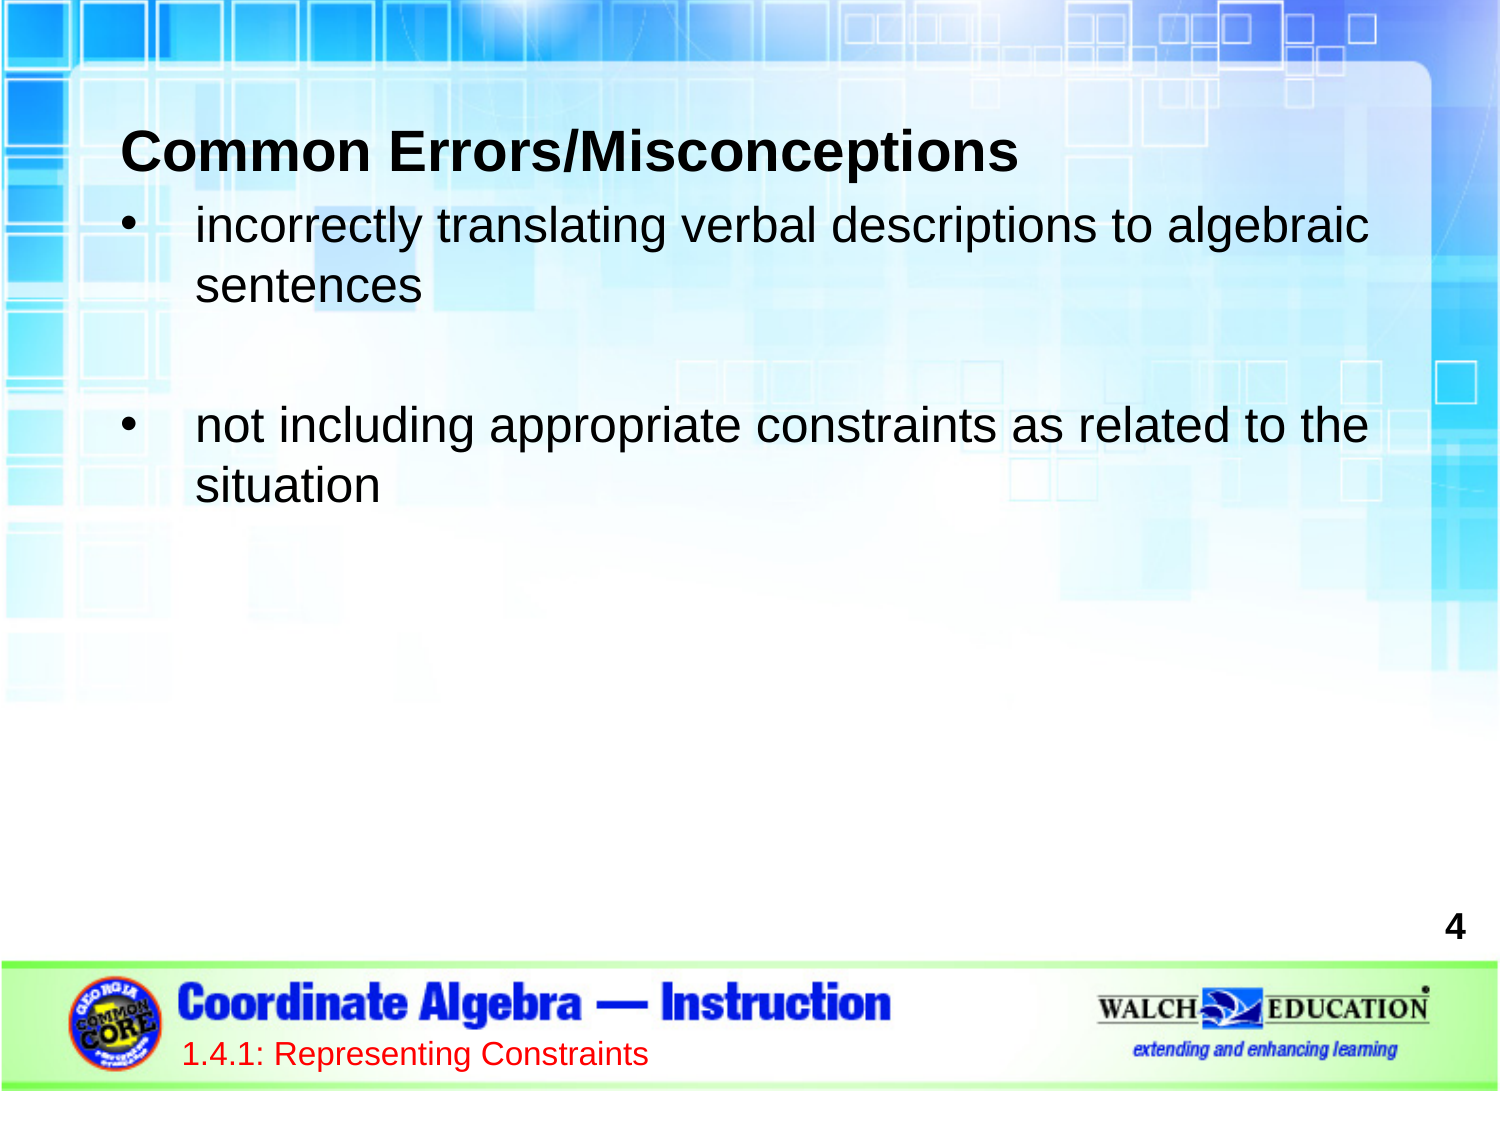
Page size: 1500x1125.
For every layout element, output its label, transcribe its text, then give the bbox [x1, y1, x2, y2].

list 1.4.1: Representing Constraints [166, 1024, 1074, 1068]
subtitle Common Errors/Misconceptions incorrectly translating verbal descriptions to algebraic sentences not including appropriate constraints as related to the situation [105, 105, 1394, 925]
picture [1, 0, 1500, 1091]
slide_number 4 [1361, 901, 1481, 949]
